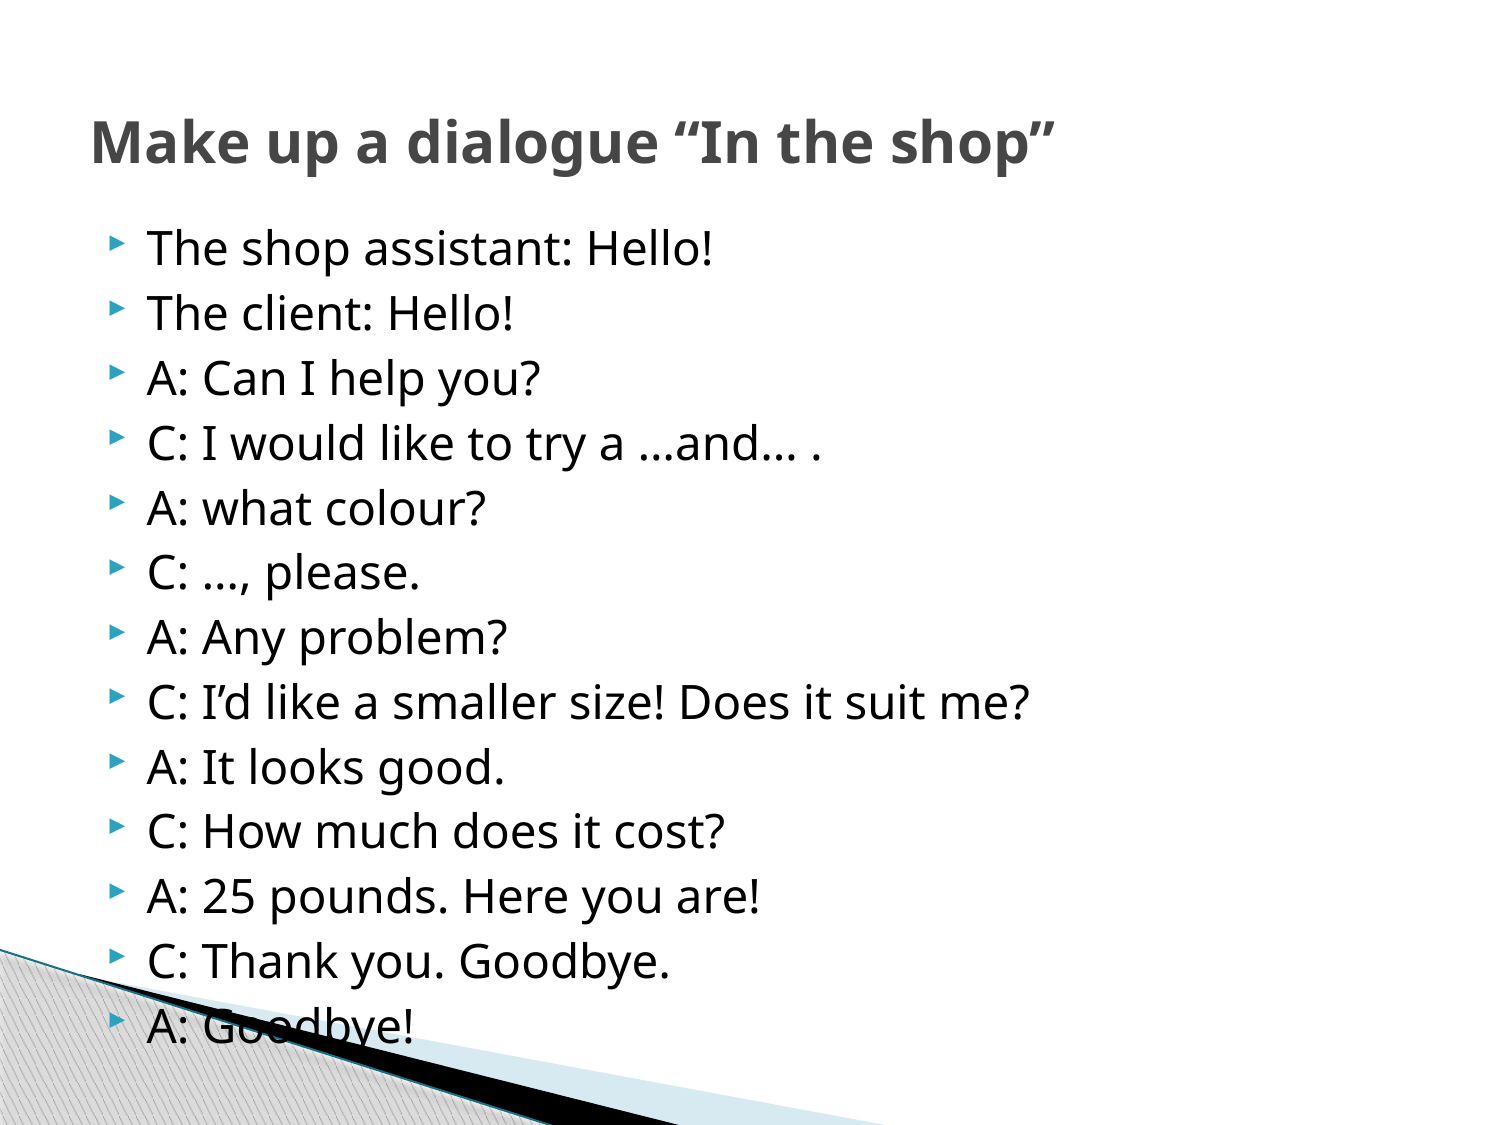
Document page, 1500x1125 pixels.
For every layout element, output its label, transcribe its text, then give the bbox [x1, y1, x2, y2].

list The shop assistant: Hello! The client: Hello! A: Can I help you? C: I would like to try a …and… . A: what colour? C: …, please. A: Any problem? C: I’d like a smaller size! Does it suit me? A: It looks good. C: How much does it cost? A: 25 pounds. Here you are! C: Thank you. Goodbye. A: Goodbye! [75, 210, 1425, 1067]
title Make up a dialogue “In the shop” [75, 93, 1425, 188]
